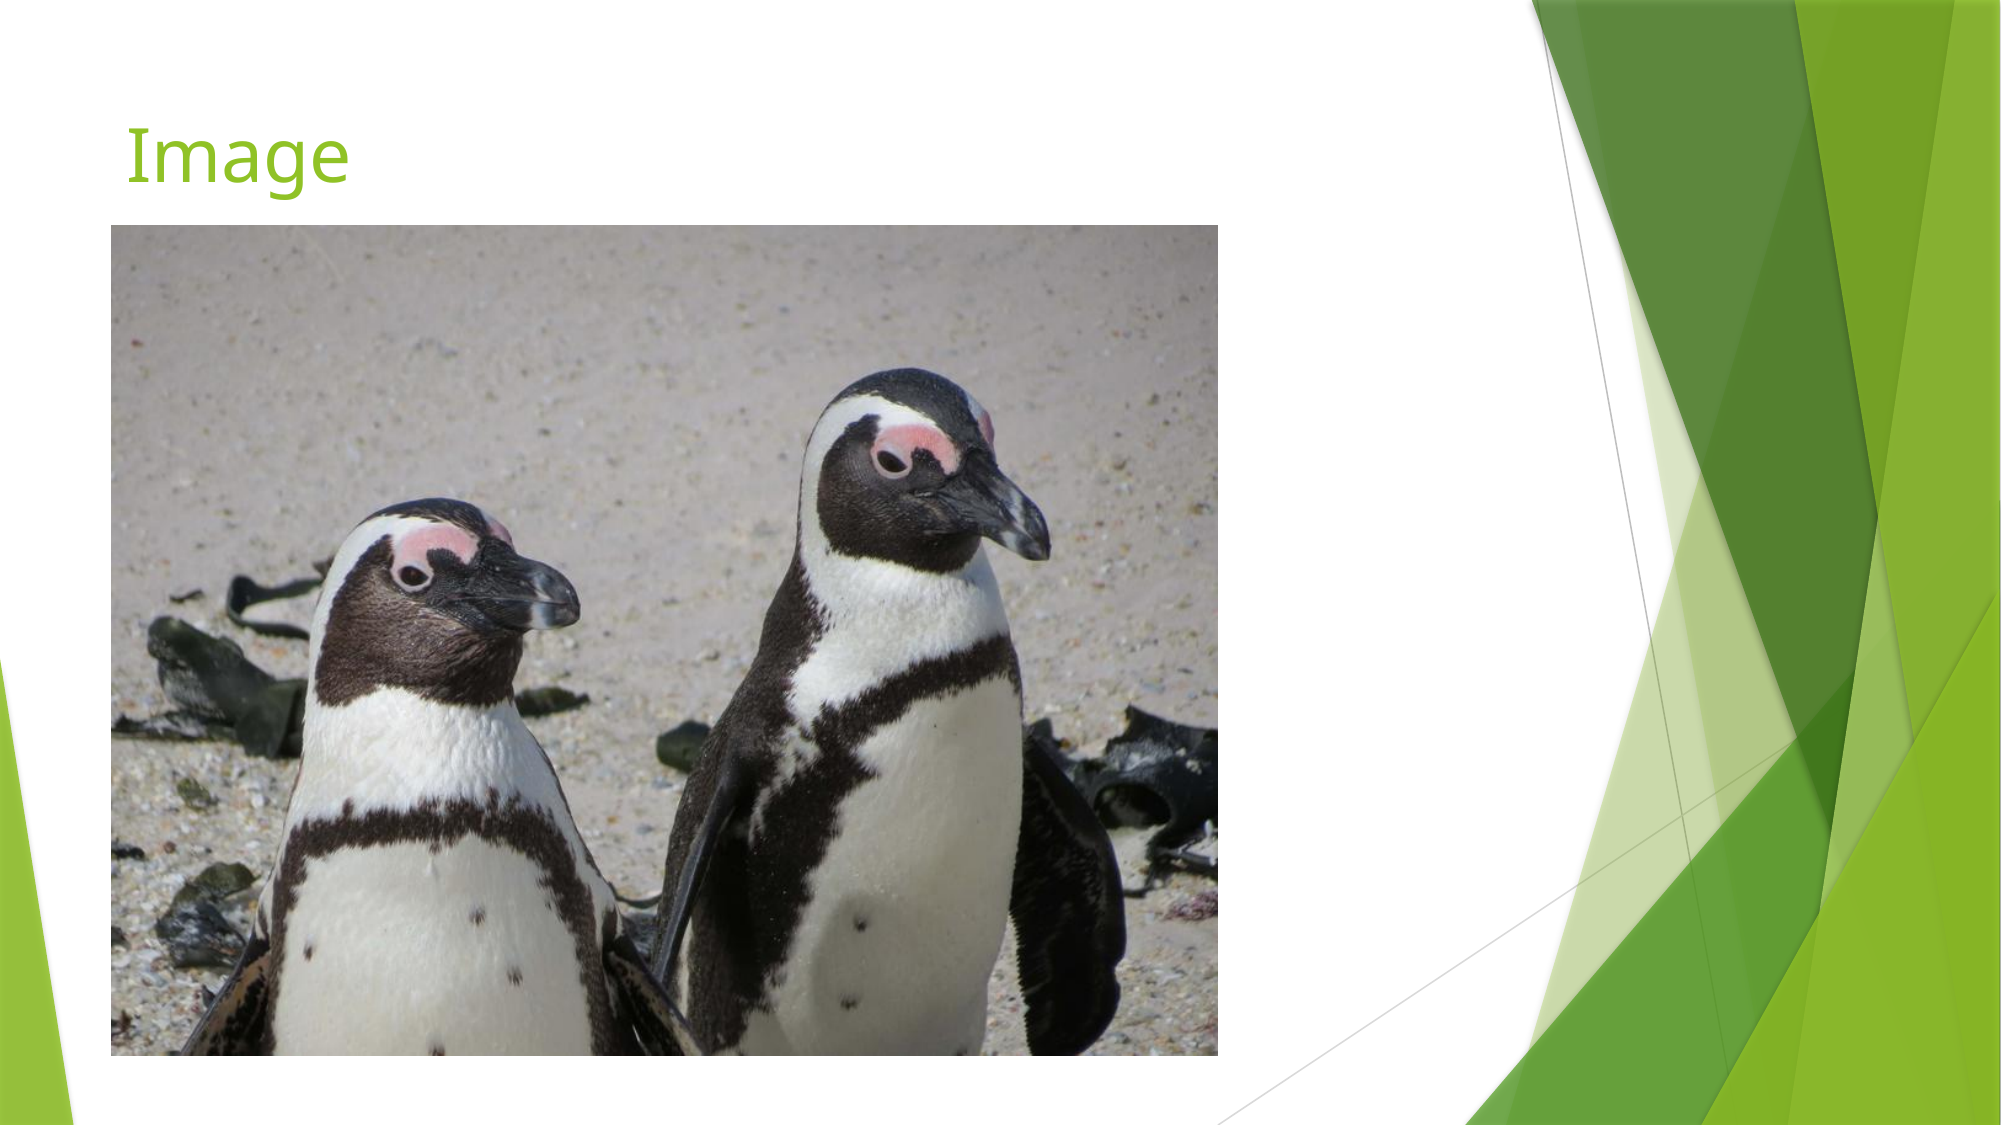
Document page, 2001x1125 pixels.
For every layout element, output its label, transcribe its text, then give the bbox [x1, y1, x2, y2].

title Image [111, 99, 1522, 317]
picture [110, 225, 1218, 1056]
